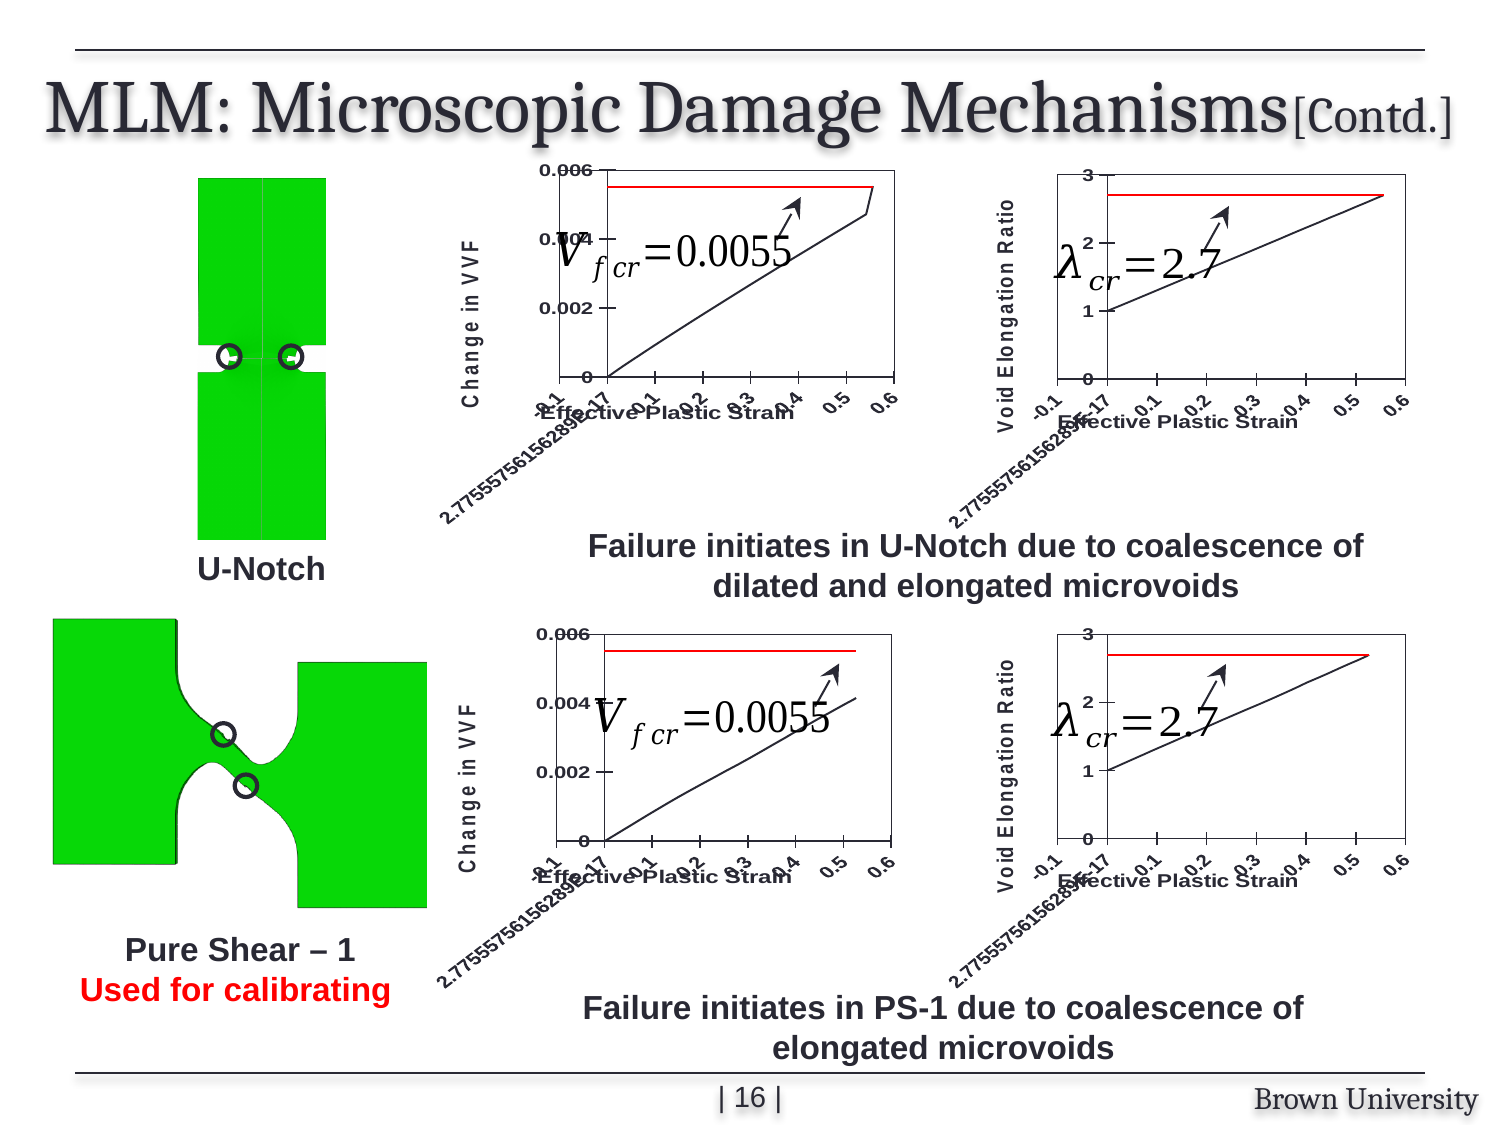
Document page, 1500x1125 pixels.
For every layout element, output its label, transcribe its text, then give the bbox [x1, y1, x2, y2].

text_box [432, 155, 1438, 533]
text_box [49, 616, 428, 1058]
list MLM: Microscopic Damage Mechanisms[Contd.] [0, 50, 1500, 125]
slide_number | 15 | [662, 1074, 838, 1125]
text_box U-Notch [176, 539, 347, 595]
text_box Failure initiates in PS-1 due to coalescence of elongated microvoids [512, 999, 1375, 1074]
text_box Failure initiates in U-Notch due to coalescence of dilated and elongated microvoids [545, 539, 1408, 612]
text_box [433, 619, 1438, 992]
picture [197, 177, 327, 540]
